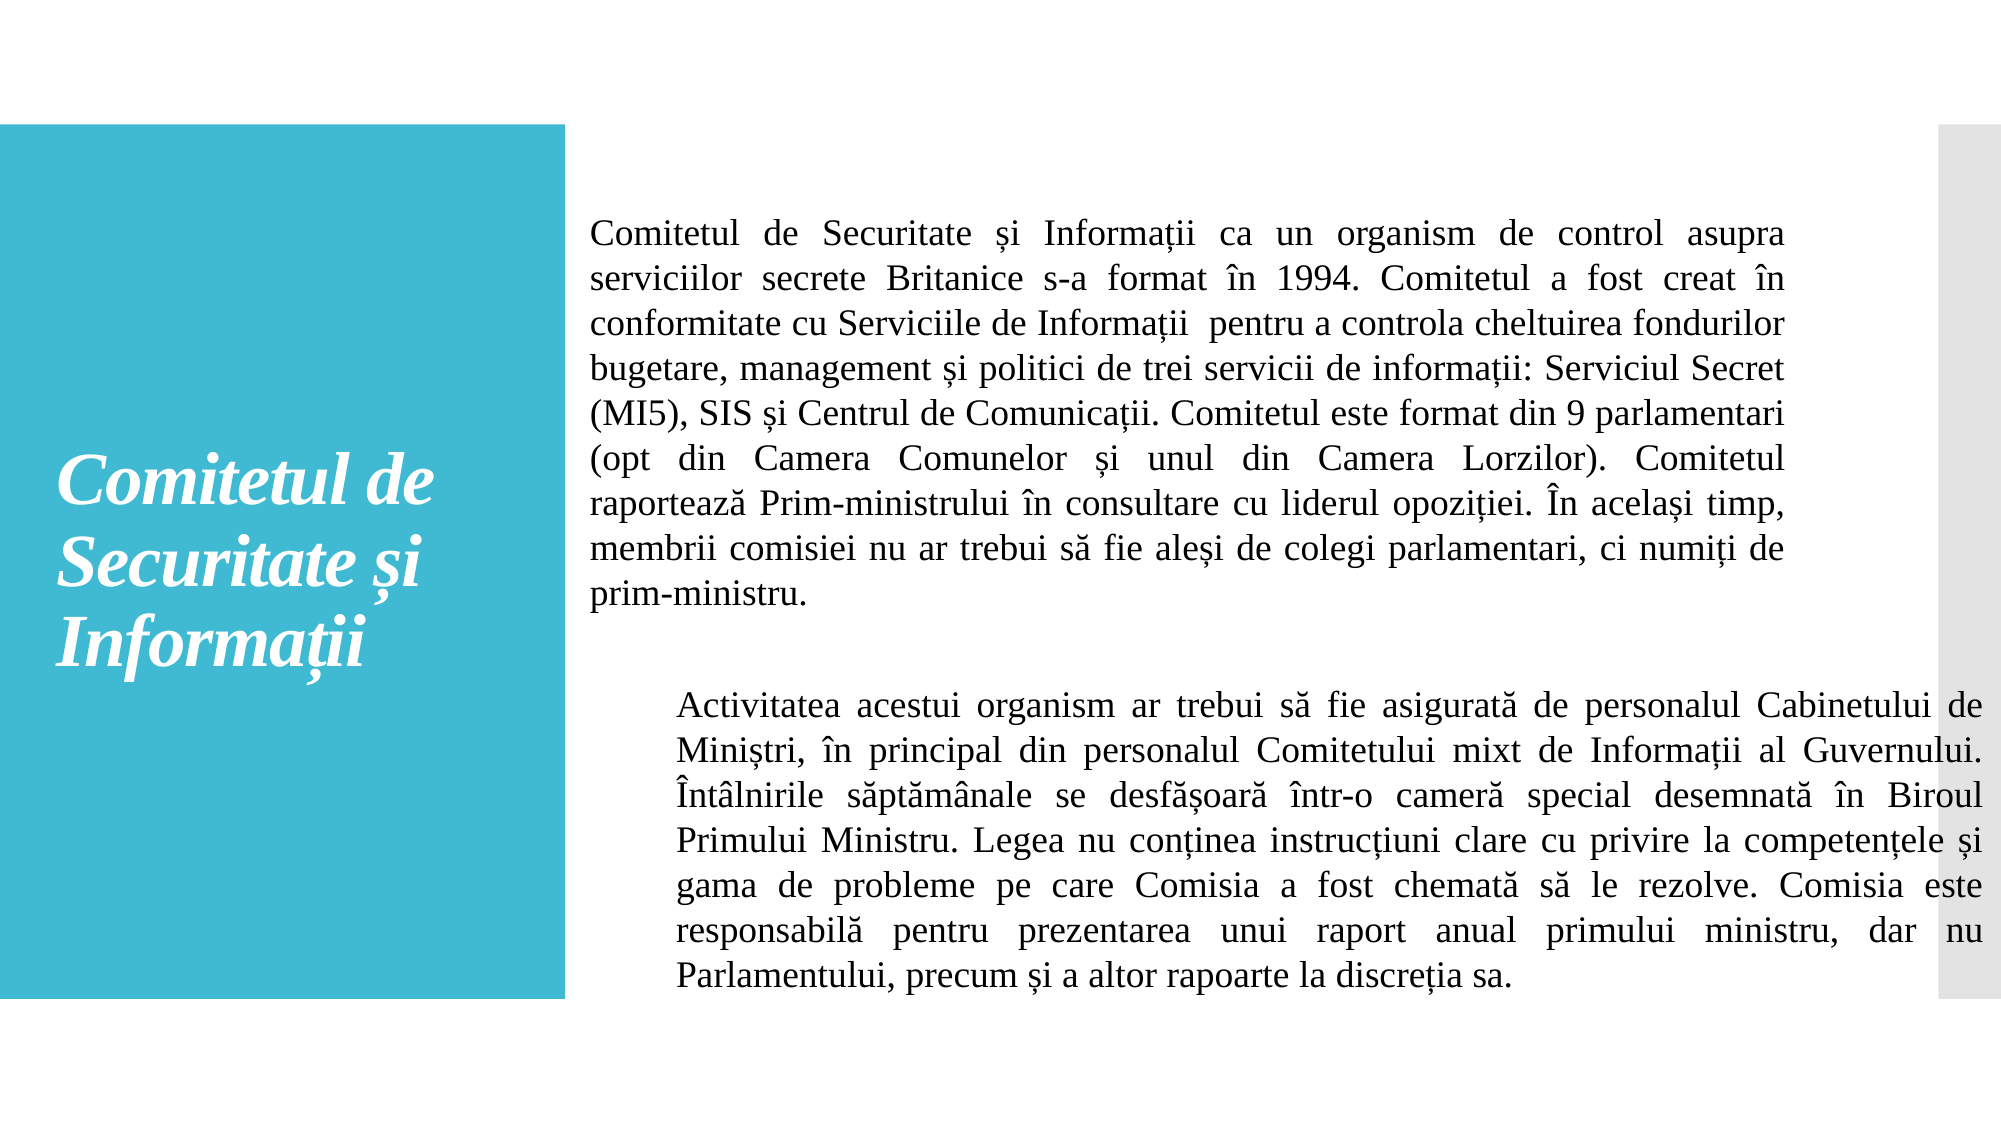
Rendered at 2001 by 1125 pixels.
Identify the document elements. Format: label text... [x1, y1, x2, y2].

list Comitetul de Securitate și Informații ca un organism de control asupra serviciilor secrete Britanice s-a format în 1994. Comitetul a fost creat în conformitate cu Serviciile de Informații pentru a controla cheltuirea fondurilor bugetare, management și politici de trei servicii de informații: Serviciul Secret (MI5), SIS și Centrul de Comunicații. Comitetul este format din 9 parlamentari (opt din Camera Comunelor și unul din Camera Lorzilor). Comitetul raportează Prim-ministrului în consultare cu liderul opoziției. În același timp, membrii comisiei nu ar trebui să fie aleși de colegi parlamentari, ci numiți de prim-ministru. [574, 229, 1803, 591]
text_box Activitatea acestui organism ar trebui să fie asigurată de personalul Cabinetului de Miniștri, în principal din personalul Comitetului mixt de Informații al Guvernului. Întâlnirile săptămânale se desfășoară într-o cameră special desemnată în Biroul Primului Ministru. Legea nu conținea instrucțiuni clare cu privire la competențele și gama de probleme pe care Comisia a fost chemată să le rezolve. Comisia este responsabilă pentru prezentarea unui raport anual primului ministru, dar nu Parlamentului, precum și a altor rapoarte la discreția sa. [661, 672, 2000, 1047]
title Comitetul de Securitate și Informații [41, 184, 525, 940]
